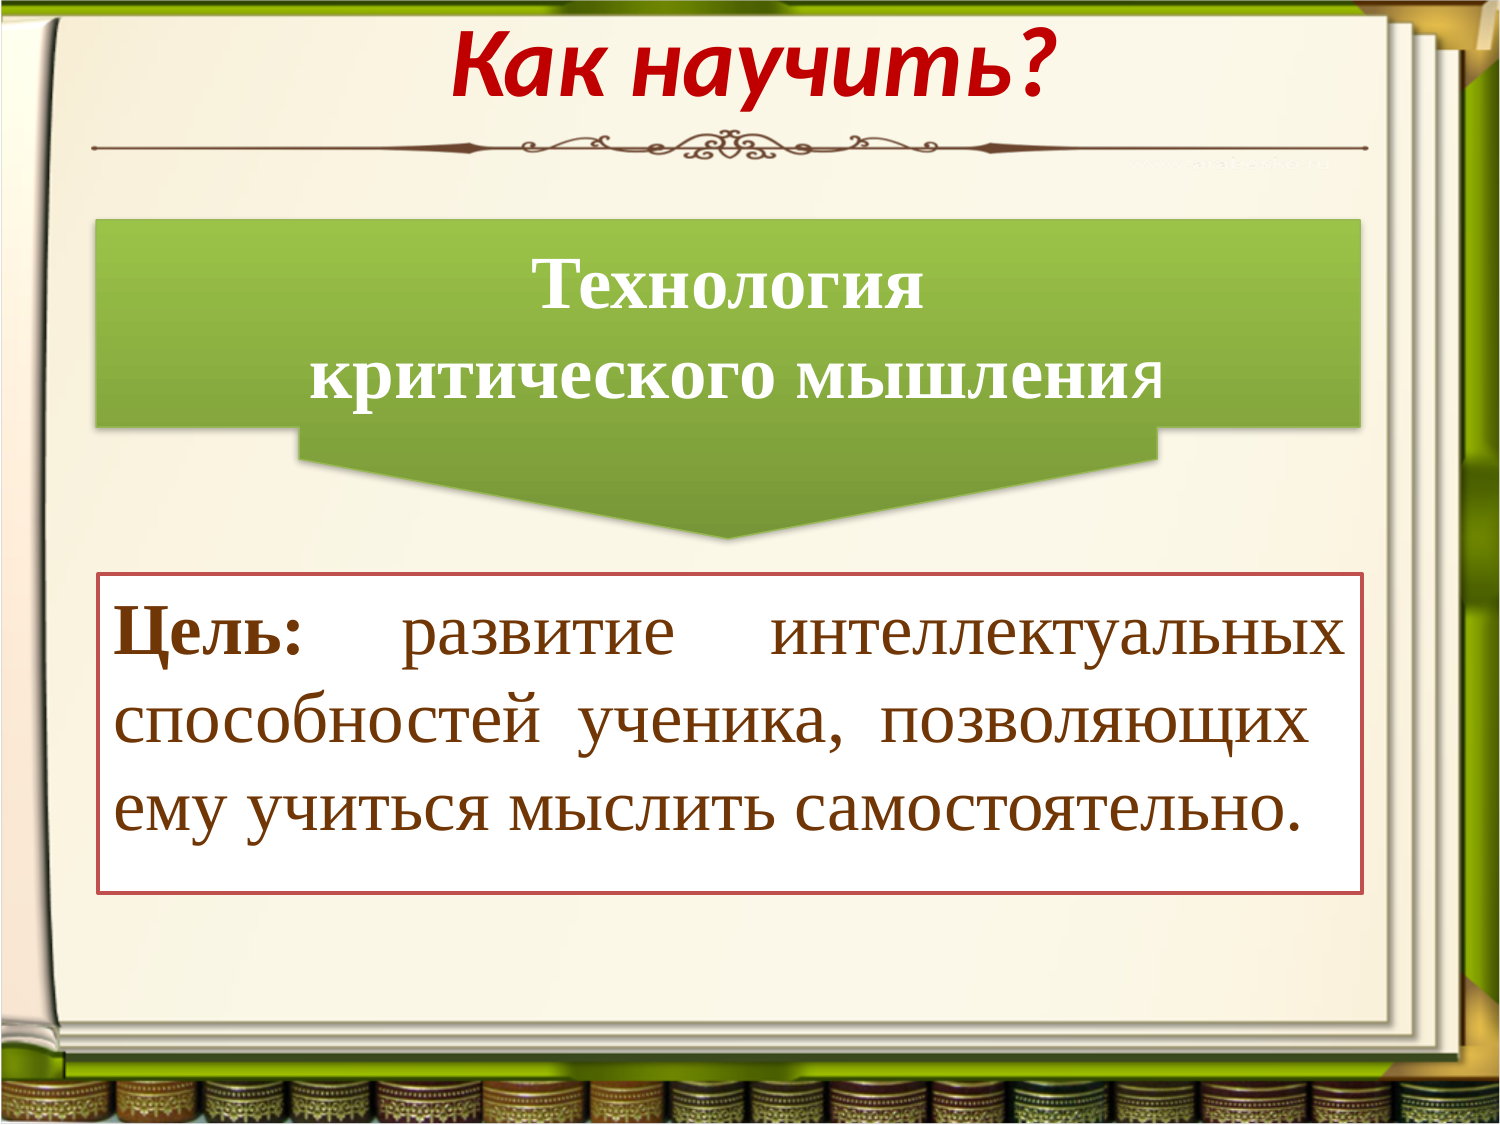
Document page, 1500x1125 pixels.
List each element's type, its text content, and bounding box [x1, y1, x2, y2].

text_box Цель: развитие интеллектуальных способностей ученика, позволяющих ему учиться мыслить самостоятельно. [96, 572, 1364, 895]
text_box Как научить? [434, 0, 1075, 88]
picture [0, 0, 1500, 1125]
text_box Технология критического мышления [95, 219, 1361, 540]
